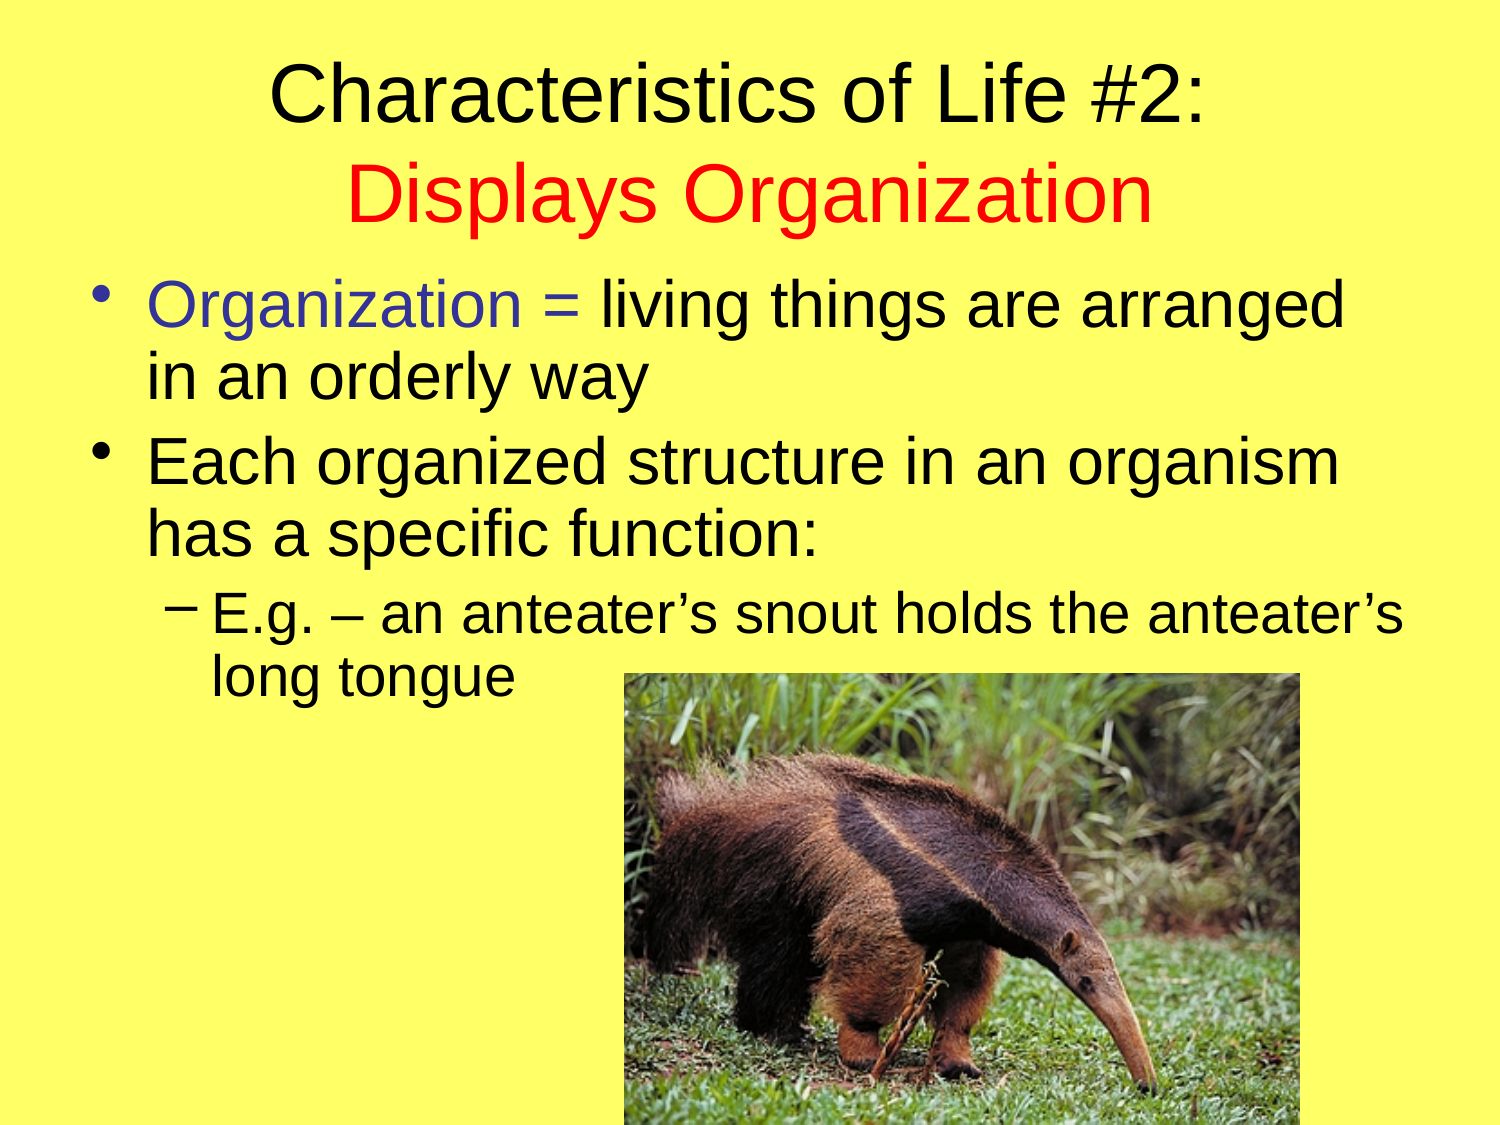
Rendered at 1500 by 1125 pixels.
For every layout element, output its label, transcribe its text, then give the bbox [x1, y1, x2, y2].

title Characteristics of Life #2: Displays Organization [75, 45, 1425, 233]
list Organization = living things are arranged in an orderly way Each organized structure in an organism has a specific function: E.g. – an anteater’s snout holds the anteater’s long tongue [75, 262, 1425, 750]
picture [624, 673, 1301, 1125]
